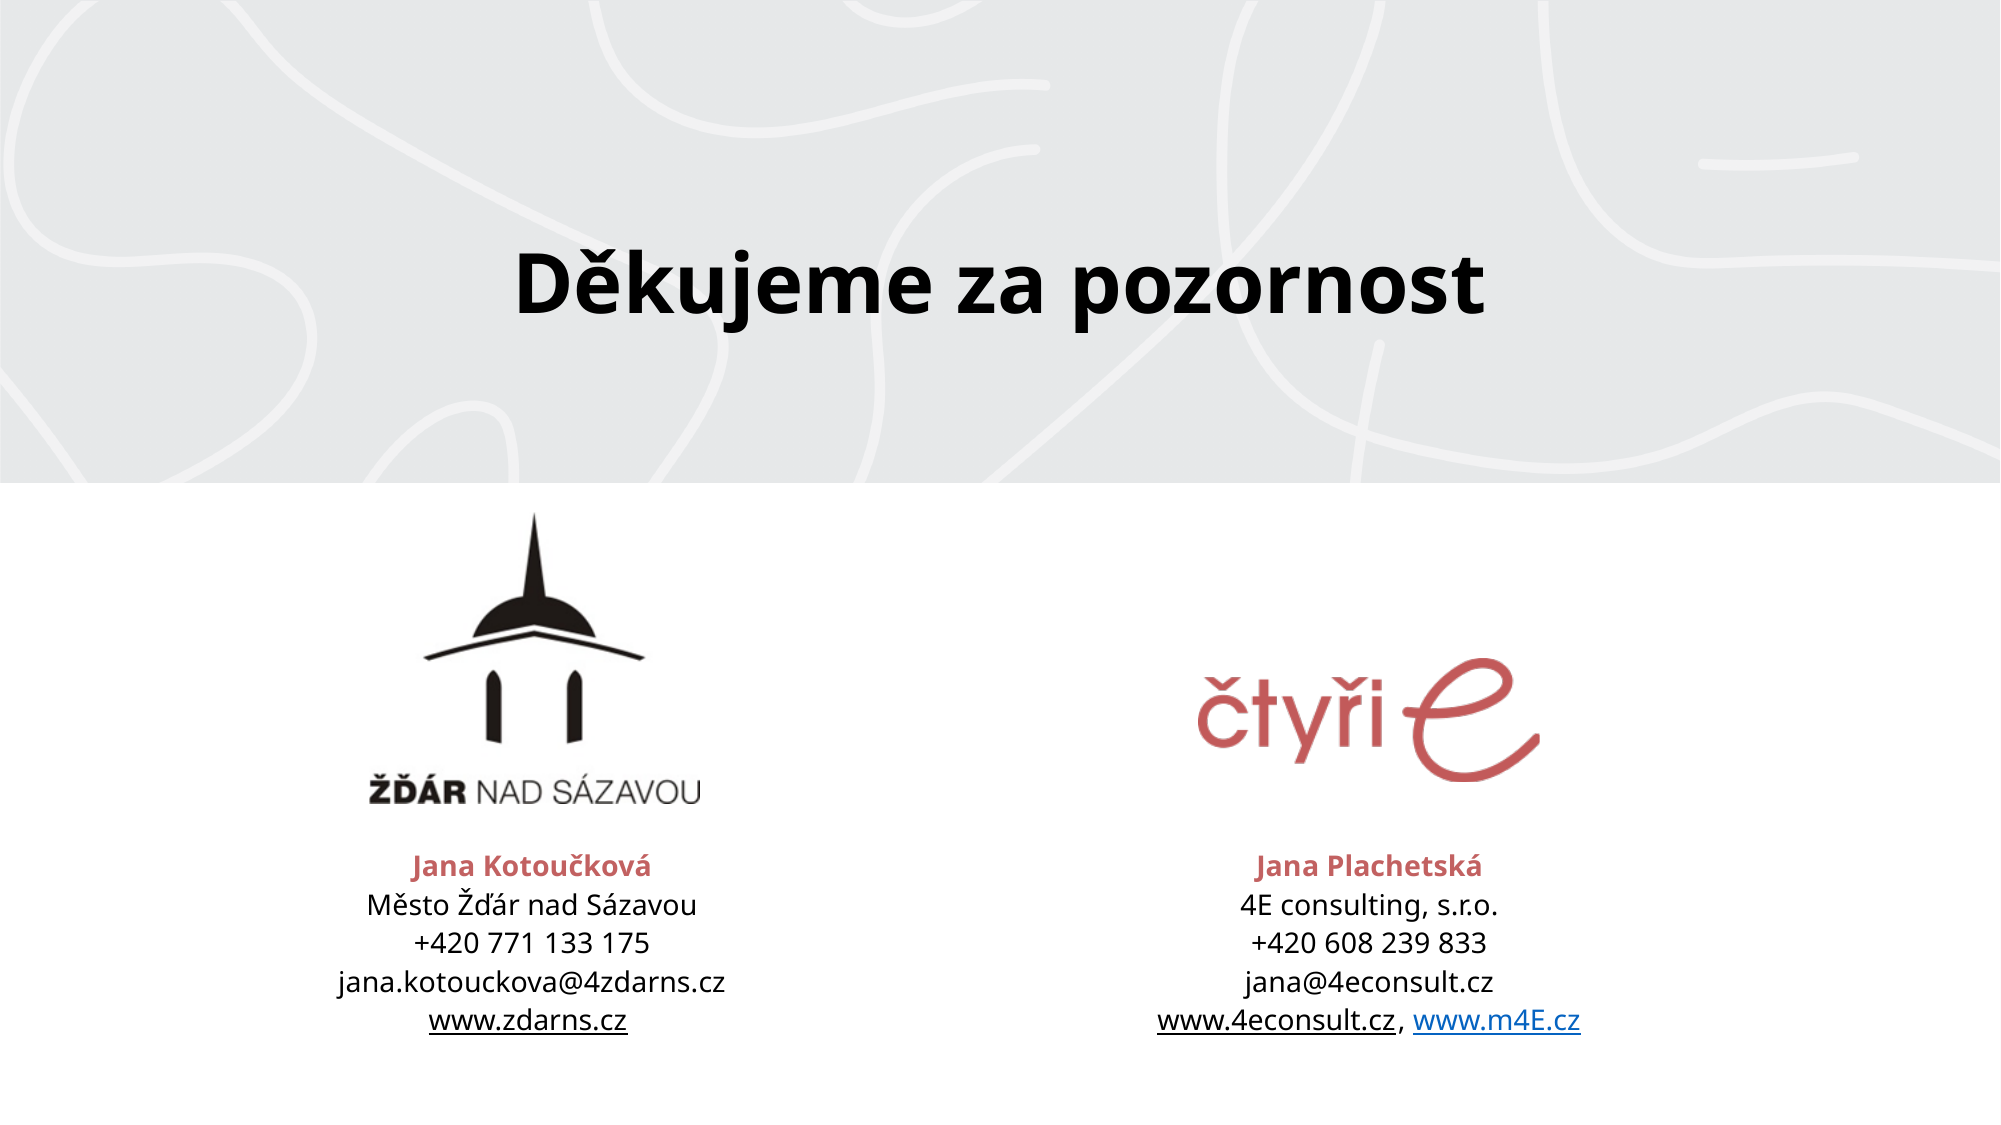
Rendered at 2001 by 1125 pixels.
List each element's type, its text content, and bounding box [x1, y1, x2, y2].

picture [1198, 658, 1540, 782]
text_box [0, 483, 2000, 1125]
text_box Jana Kotoučková Město Žďár nad Sázavou +420 771 133 175 jana.kotouckova@4zdarns.cz www.zdarns.cz [318, 840, 746, 1050]
picture [369, 512, 700, 804]
text_box Jana Plachetská 4E consulting, s.r.o. +420 608 239 833 jana@4econsult.cz www.4econsult.cz, www.m4E.cz [1086, 840, 1654, 1050]
picture [0, 0, 2001, 1125]
title Děkujeme za pozornost [249, 143, 1750, 353]
